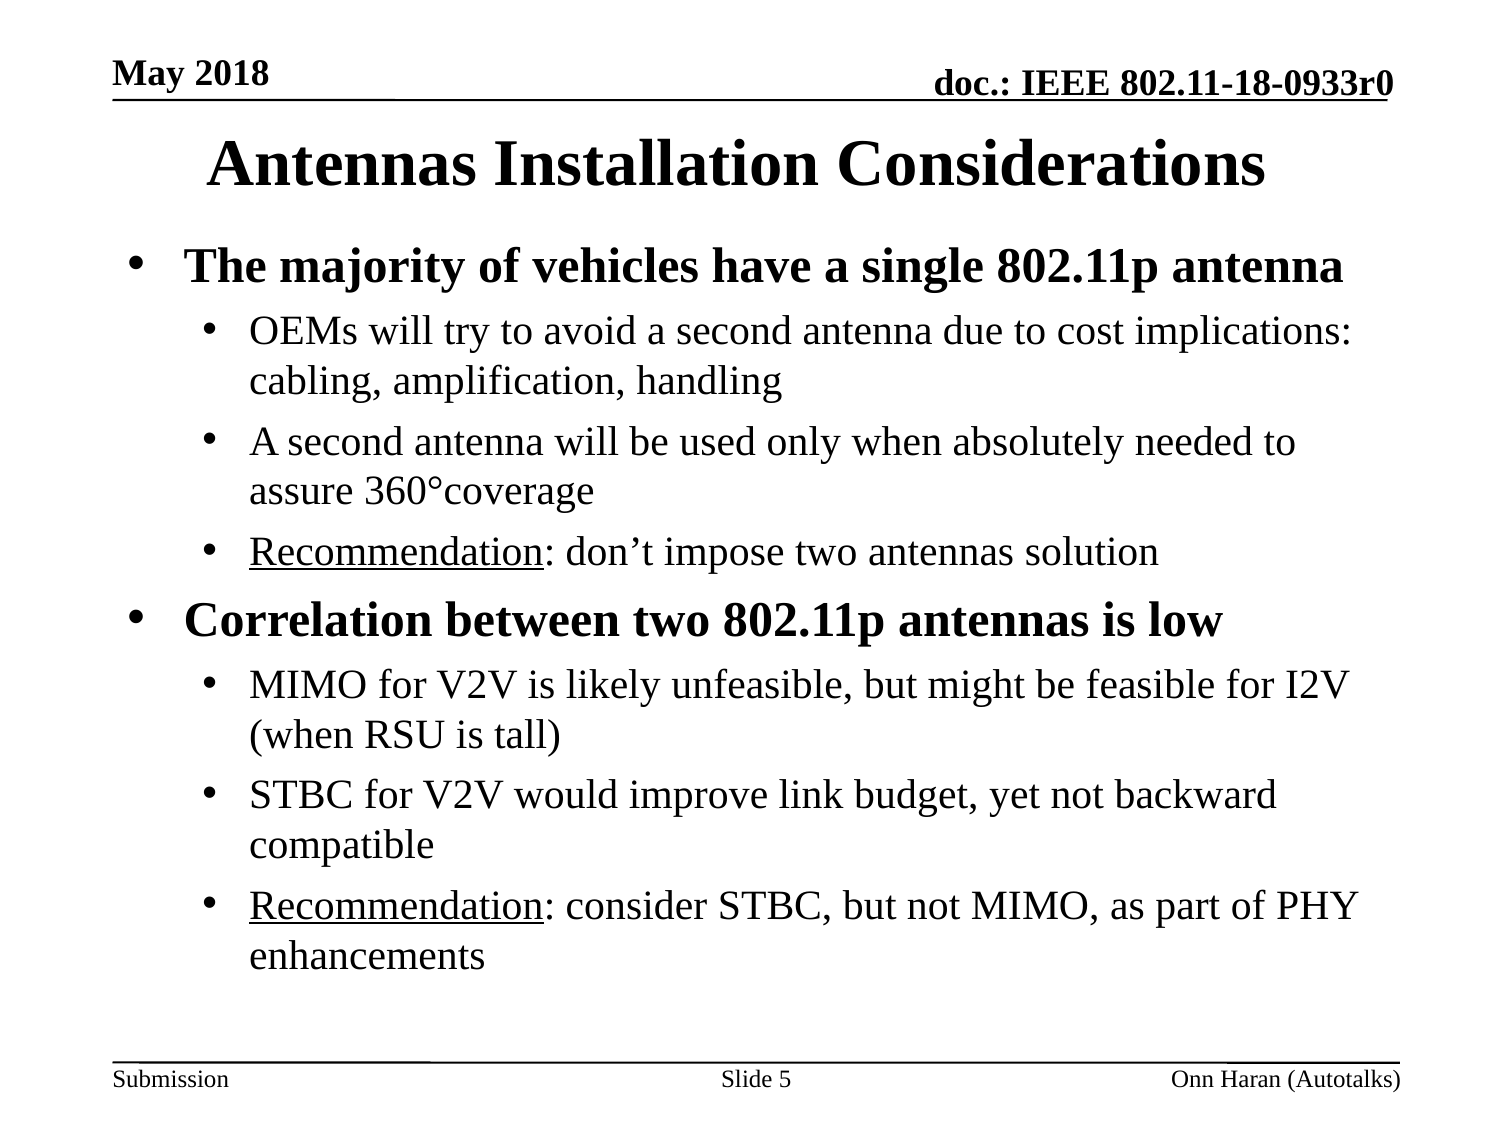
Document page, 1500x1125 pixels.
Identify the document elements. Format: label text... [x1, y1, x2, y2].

list The majority of vehicles have a single 802.11p antenna OEMs will try to avoid a second antenna due to cost implications: cabling, amplification, handling A second antenna will be used only when absolutely needed to assure 360°coverage Recommendation: don’t impose two antennas solution Correlation between two 802.11p antennas is low MIMO for V2V is likely unfeasible, but might be feasible for I2V (when RSU is tall) STBC for V2V would improve link budget, yet not backward compatible Recommendation: consider STBC, but not MIMO, as part of PHY enhancements [111, 224, 1426, 744]
footer Onn Haran (Autotalks) [878, 1061, 1402, 1093]
title Antennas Installation Considerations [99, 70, 1375, 246]
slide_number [111, 48, 420, 94]
slide_number Slide 5 [712, 1061, 800, 1123]
